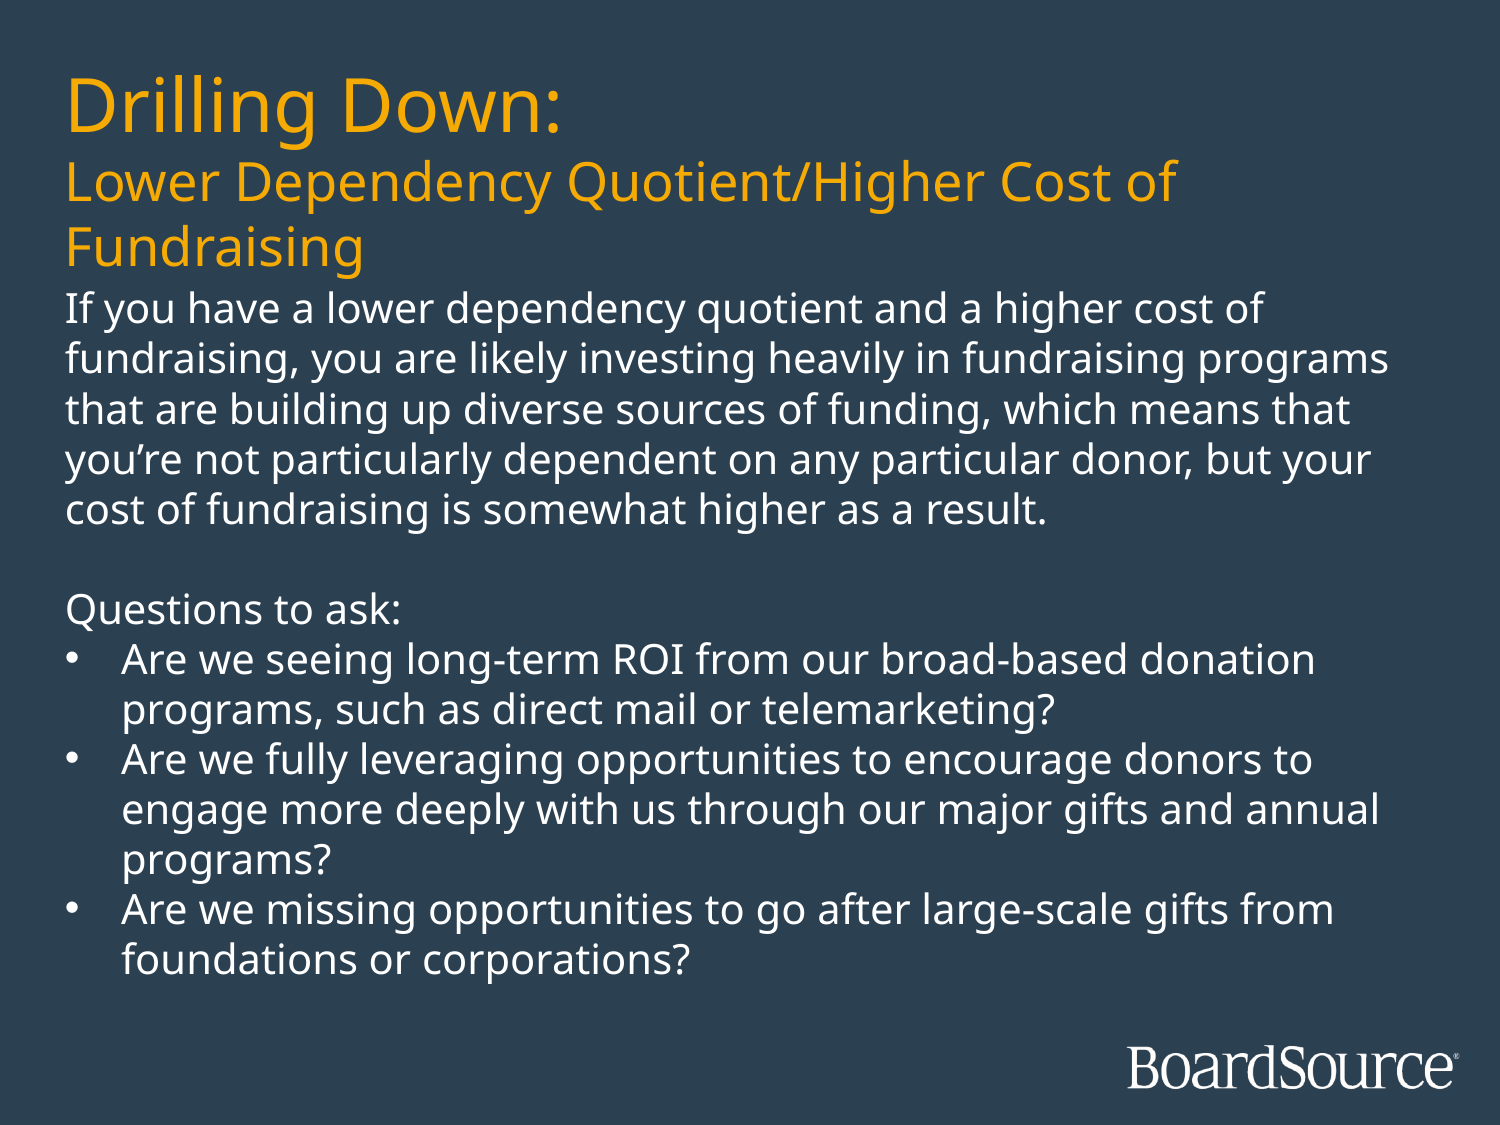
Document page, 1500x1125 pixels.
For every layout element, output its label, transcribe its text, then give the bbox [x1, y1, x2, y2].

text_box Drilling Down: Lower Dependency Quotient/Higher Cost of Fundraising [50, 49, 1450, 285]
text_box If you have a lower dependency quotient and a higher cost of fundraising, you are likely investing heavily in fundraising programs that are building up diverse sources of funding, which means that you’re not particularly dependent on any particular donor, but your cost of fundraising is somewhat higher as a result. Questions to ask: Are we seeing long-term ROI from our broad-based donation programs, such as direct mail or telemarketing? Are we fully leveraging opportunities to encourage donors to engage more deeply with us through our major gifts and annual programs? Are we missing opportunities to go after large-scale gifts from foundations or corporations? [50, 274, 1425, 990]
picture [1124, 1043, 1463, 1091]
